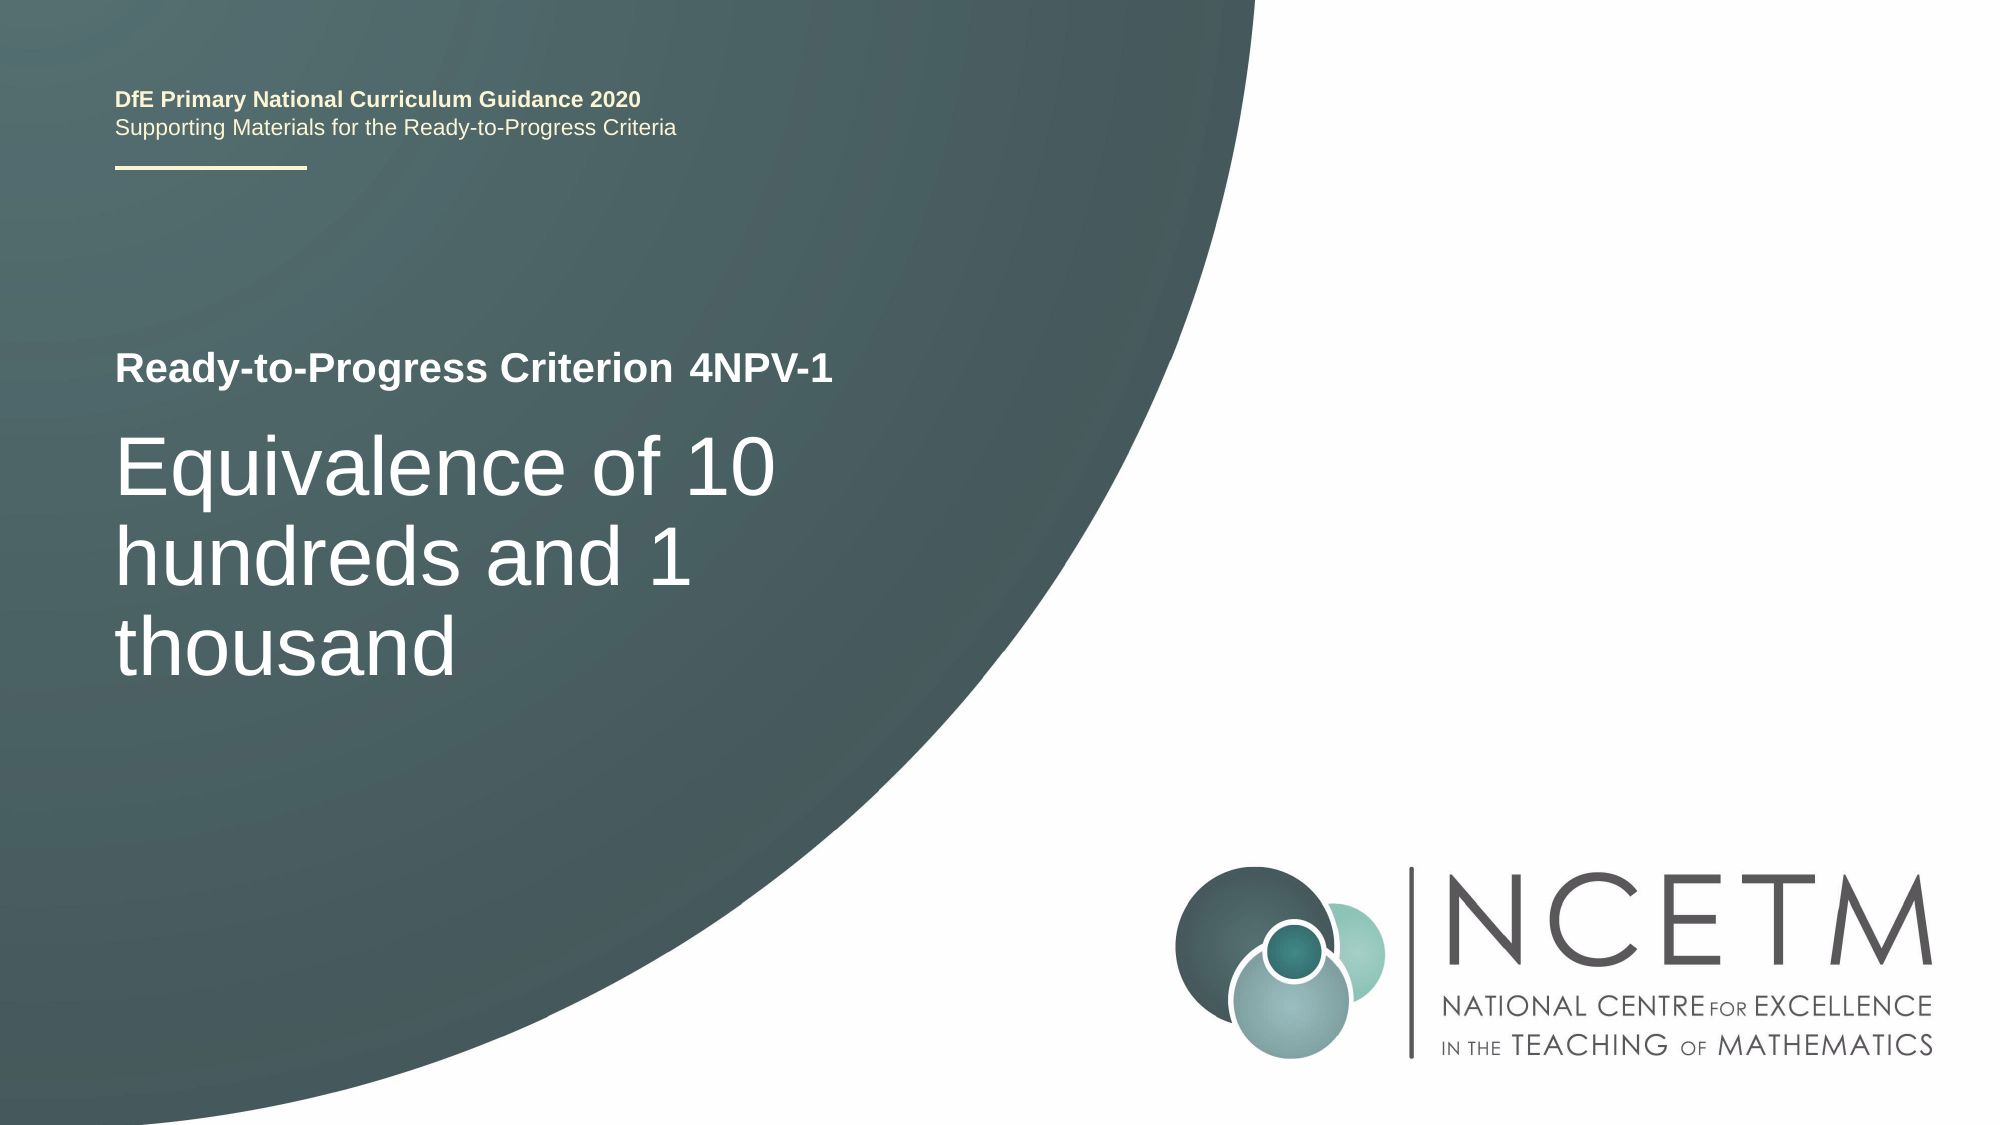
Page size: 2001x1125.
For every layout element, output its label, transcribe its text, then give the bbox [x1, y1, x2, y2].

list 4NPV-1 [674, 338, 1043, 414]
subtitle Equivalence of 10 hundreds and 1 thousand [99, 416, 1000, 912]
picture [0, 0, 2001, 1125]
